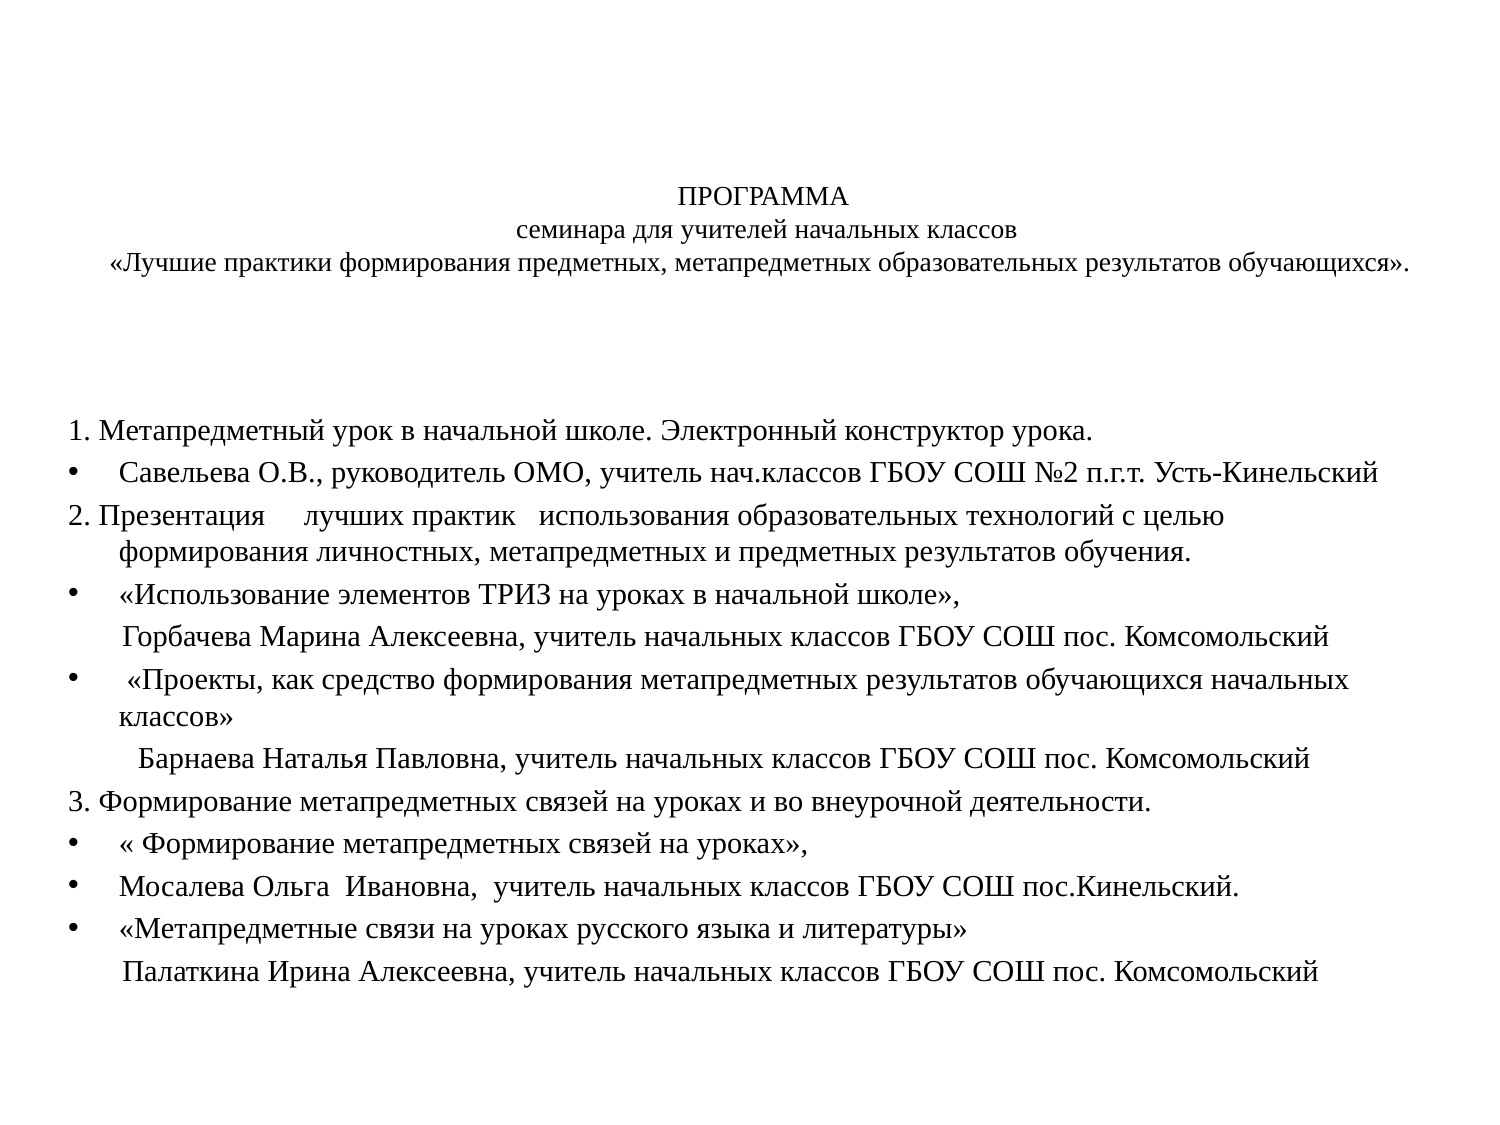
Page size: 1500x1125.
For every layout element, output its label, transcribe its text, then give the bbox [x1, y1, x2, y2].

list 1. Метапредметный урок в начальной школе. Электронный конструктор урока. Савельева О.В., руководитель ОМО, учитель нач.классов ГБОУ СОШ №2 п.г.т. Усть-Кинельский 2. Презентация лучших практик использования образовательных технологий с целью формирования личностных, метапредметных и предметных результатов обучения. «Использование элементов ТРИЗ на уроках в начальной школе», Горбачева Марина Алексеевна, учитель начальных классов ГБОУ СОШ пос. Комсомольский «Проекты, как средство формирования метапредметных результатов обучающихся начальных классов» Барнаева Наталья Павловна, учитель начальных классов ГБОУ СОШ пос. Комсомольский 3. Формирование метапредметных связей на уроках и во внеурочной деятельности. « Формирование метапредметных связей на уроках», Мосалева Ольга Ивановна, учитель начальных классов ГБОУ СОШ пос.Кинельский. «Метапредметные связи на уроках русского языка и литературы» Палаткина Ирина Алексеевна, учитель начальных классов ГБОУ СОШ пос. Комсомольский [53, 361, 1404, 1105]
title ПРОГРАММА семинара для учителей начальных классов «Лучшие практики формирования предметных, метапредметных образовательных результатов обучающихся». [88, 160, 1439, 349]
